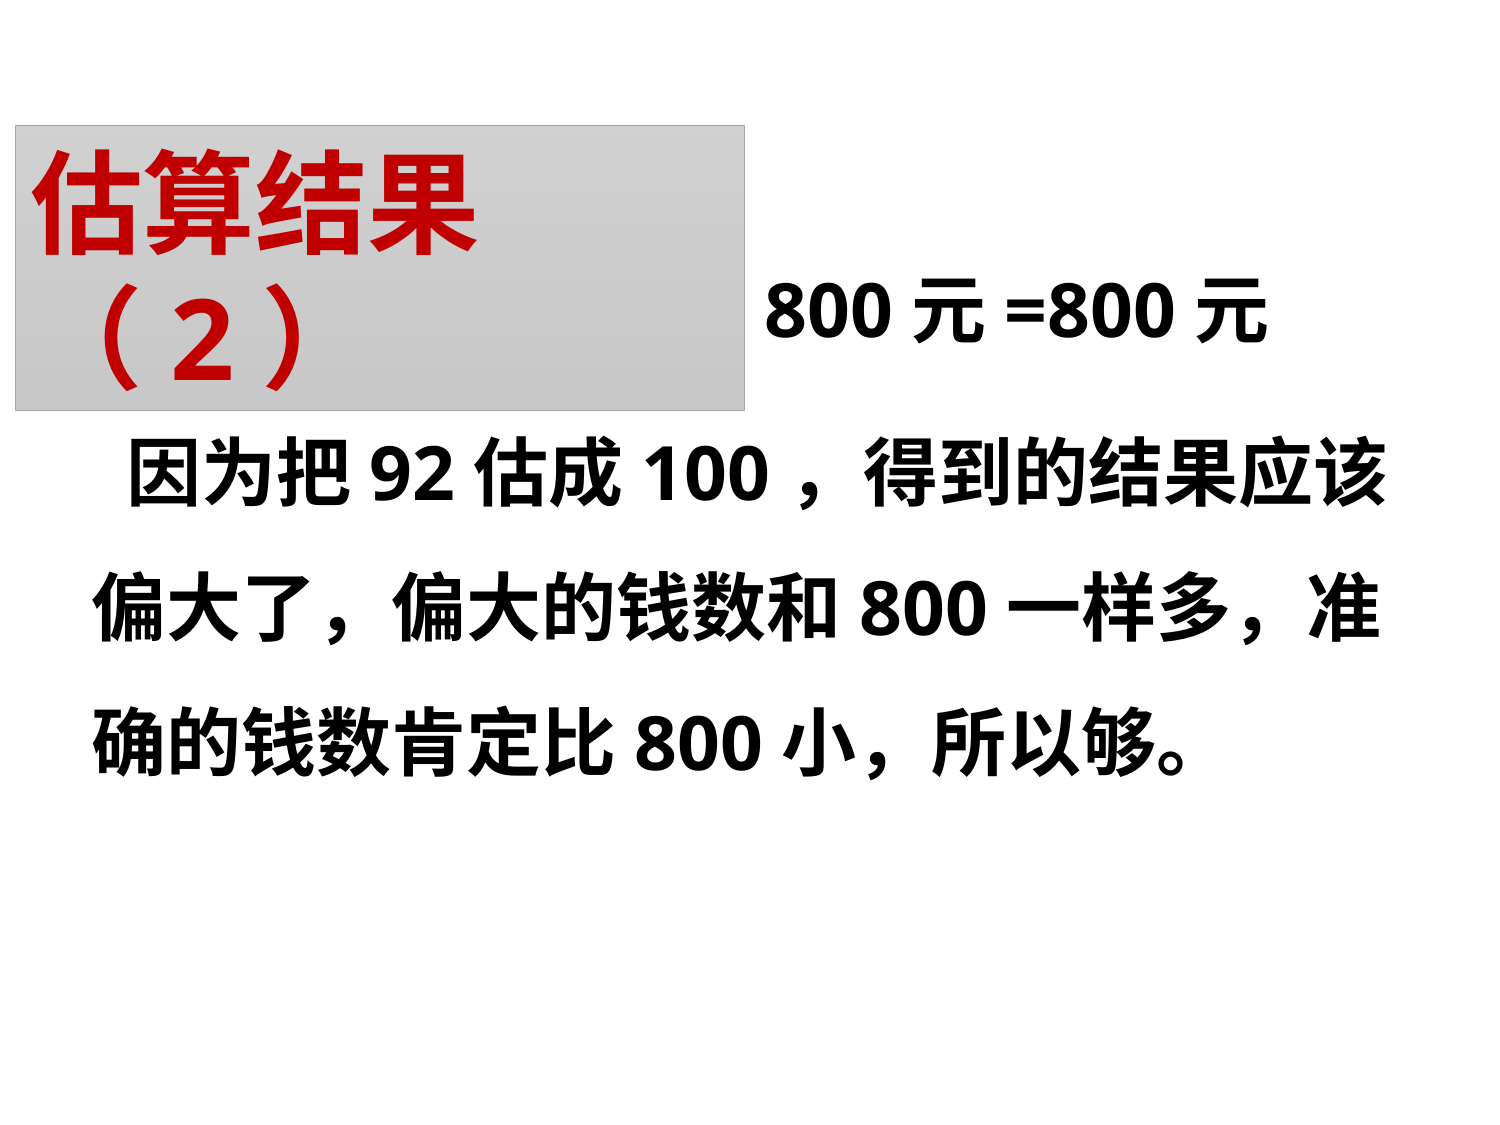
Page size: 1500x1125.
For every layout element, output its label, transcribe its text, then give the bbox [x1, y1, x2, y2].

text_box 估算结果（2） [15, 125, 745, 411]
text_box 因为把92估成100，得到的结果应该偏大了，偏大的钱数和800一样多，准确的钱数肯定比800小，所以够。 [76, 372, 1460, 794]
text_box 800元=800元 [749, 254, 1360, 361]
